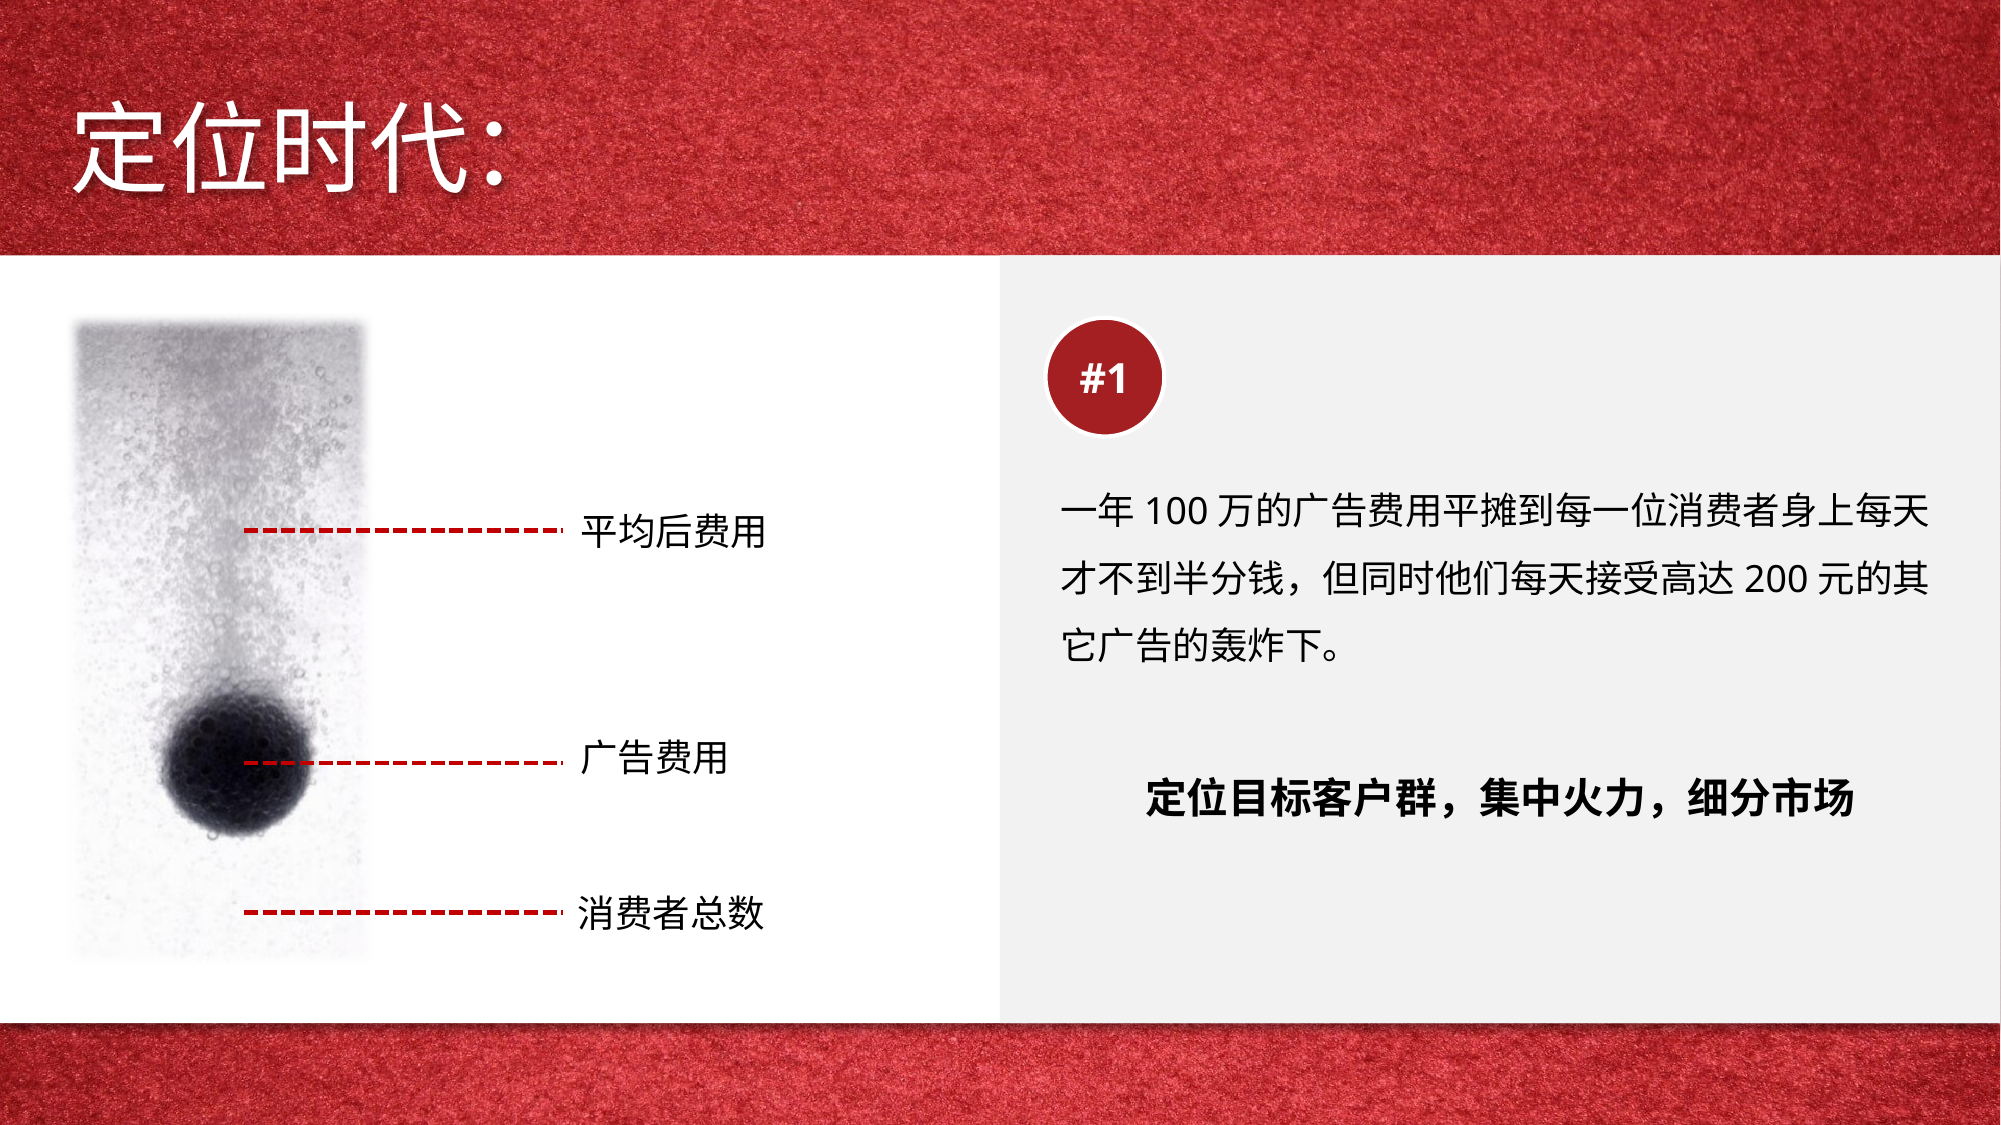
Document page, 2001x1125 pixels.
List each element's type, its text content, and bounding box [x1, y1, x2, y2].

picture [0, 1024, 2001, 1125]
text_box 广告费用 [565, 726, 895, 787]
text_box 平均后费用 [565, 500, 992, 560]
picture [0, 0, 2001, 255]
text_box 一年100万的广告费用平摊到每一位消费者身上每天才不到半分钱，但同时他们每天接受高达200元的其它广告的轰炸下。 [1045, 457, 1955, 675]
text_box [998, 253, 2000, 1025]
list 定位时代： [55, 78, 918, 197]
text_box 定位目标客户群，集中火力，细分市场 [1045, 739, 1955, 830]
picture [66, 313, 375, 966]
text_box 消费者总数 [562, 882, 892, 942]
text_box #1 [1043, 315, 1167, 439]
